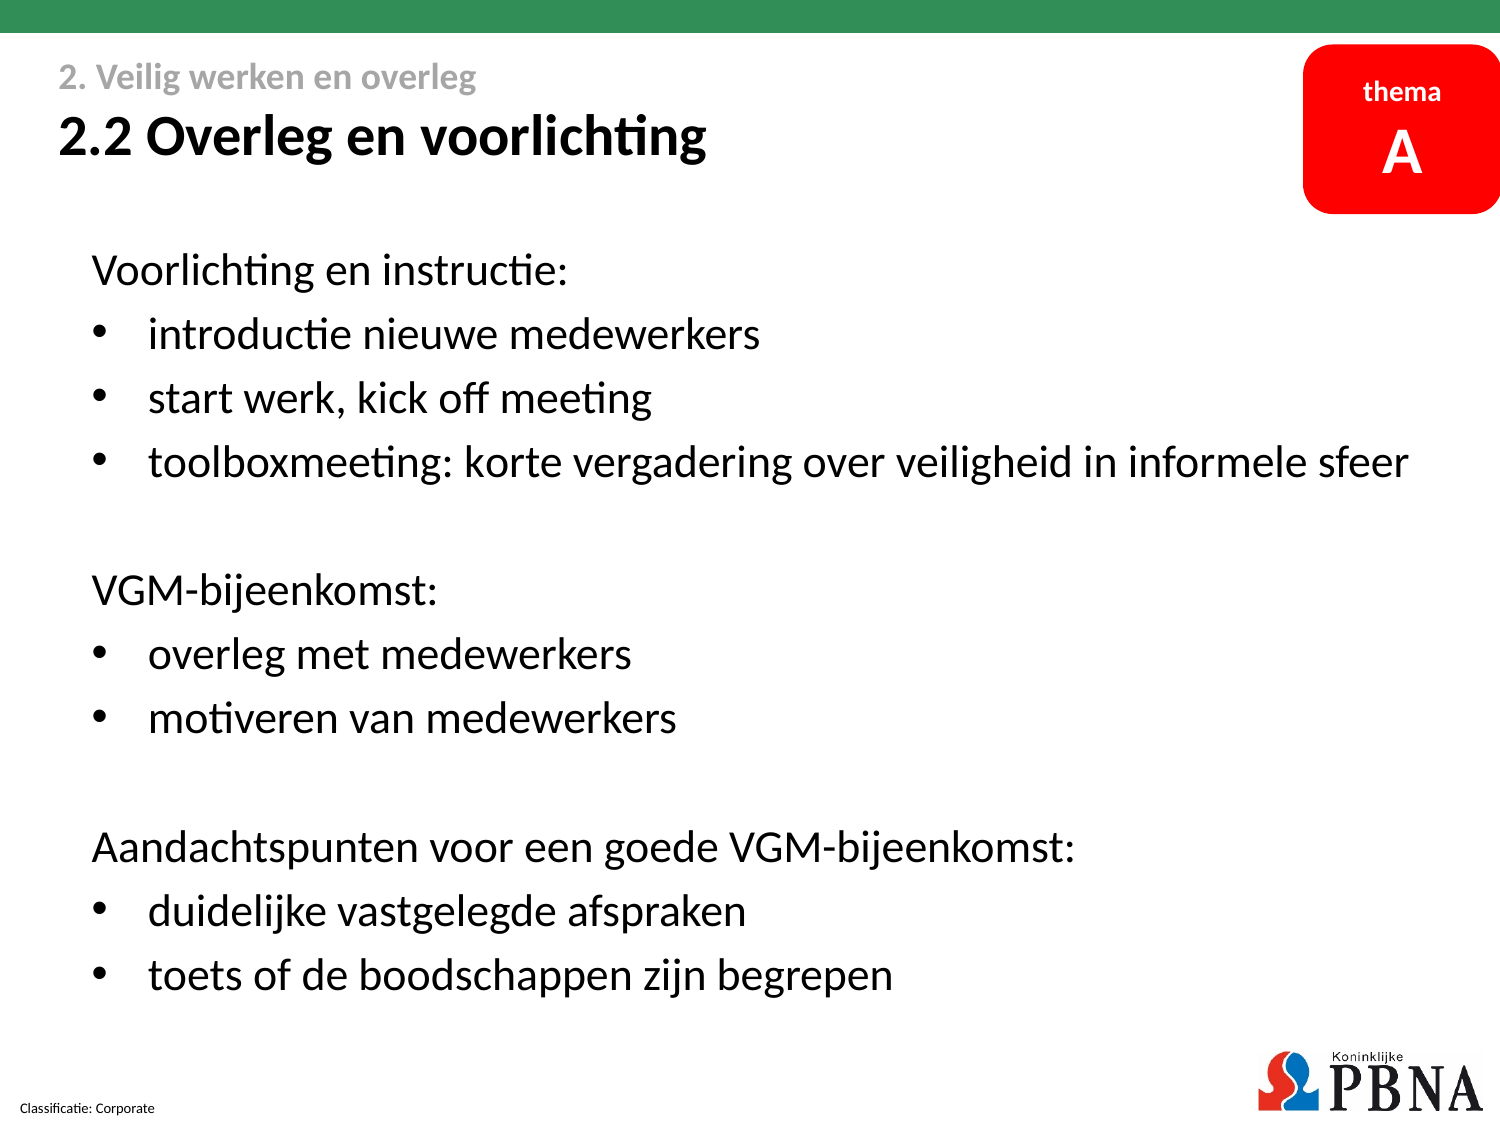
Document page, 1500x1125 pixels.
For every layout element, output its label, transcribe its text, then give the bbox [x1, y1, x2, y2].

list Voorlichting en instructie: introductie nieuwe medewerkers start werk, kick off meeting toolboxmeeting: korte vergadering over veiligheid in informele sfeer VGM-bijeenkomst: overleg met medewerkers motiveren van medewerkers Aandachtspunten voor een goede VGM-bijeenkomst: duidelijke vastgelegde afspraken toets of de boodschappen zijn begrepen [76, 231, 1427, 975]
title 2. Veilig werken en overleg 2.2 Overleg en voorlichting [43, 44, 1394, 232]
text_box thema A [1303, 44, 1500, 215]
text_box [0, 0, 1500, 33]
picture [1257, 1051, 1483, 1112]
